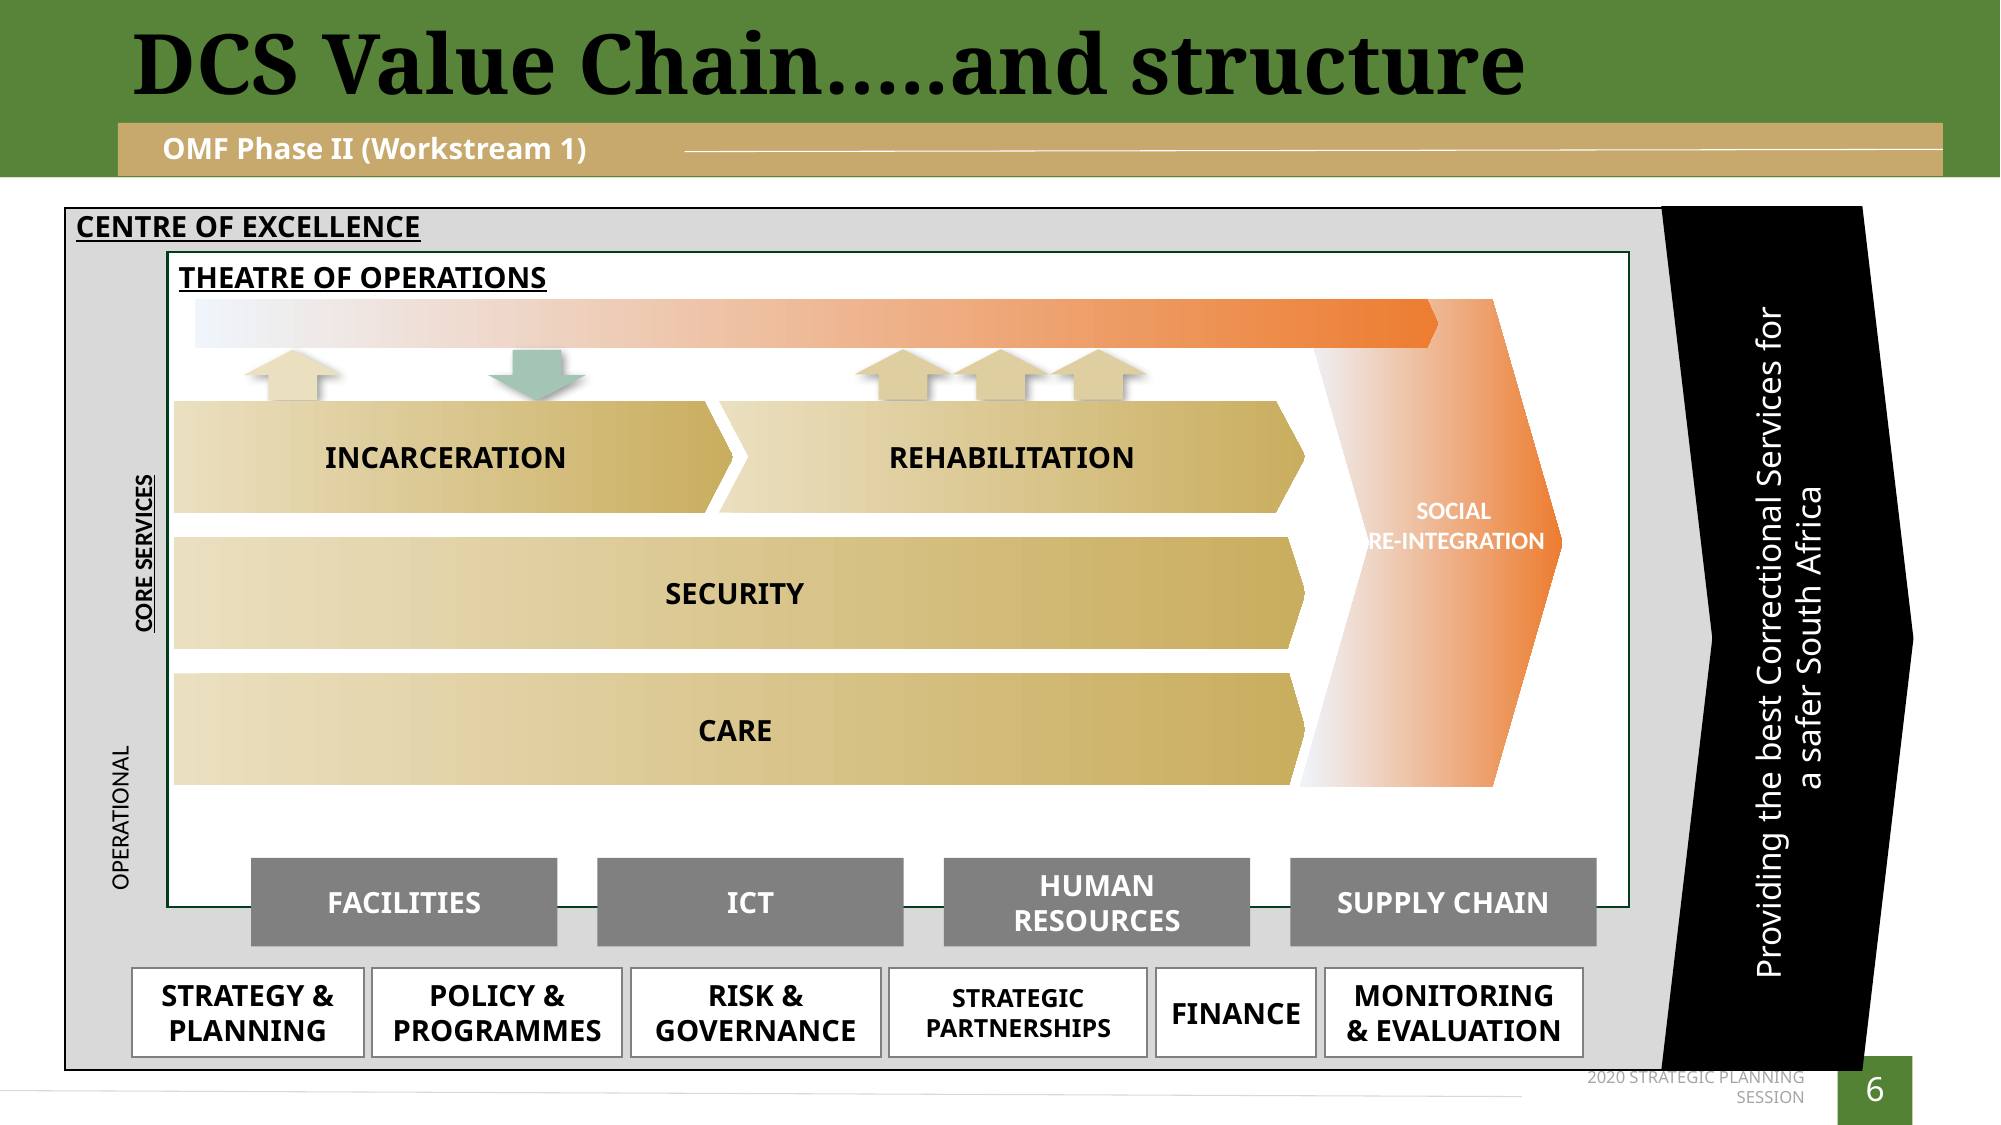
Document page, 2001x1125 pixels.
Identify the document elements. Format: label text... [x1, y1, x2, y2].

text_box Providing the best Correctional Services for a safer South Africa [1713, 207, 1913, 1070]
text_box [243, 349, 1148, 400]
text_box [173, 400, 1306, 786]
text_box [195, 298, 1567, 788]
text_box [685, 122, 1943, 149]
text_box OMF Phase II (Workstream 1) [162, 135, 685, 166]
text_box [0, 0, 2000, 178]
text_box [117, 135, 1943, 176]
text_box DCS Value Chain…..and structure [117, 0, 1913, 135]
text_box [60, 201, 1713, 1070]
text_box xx [1713, 203, 1913, 269]
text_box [148, 251, 1630, 947]
